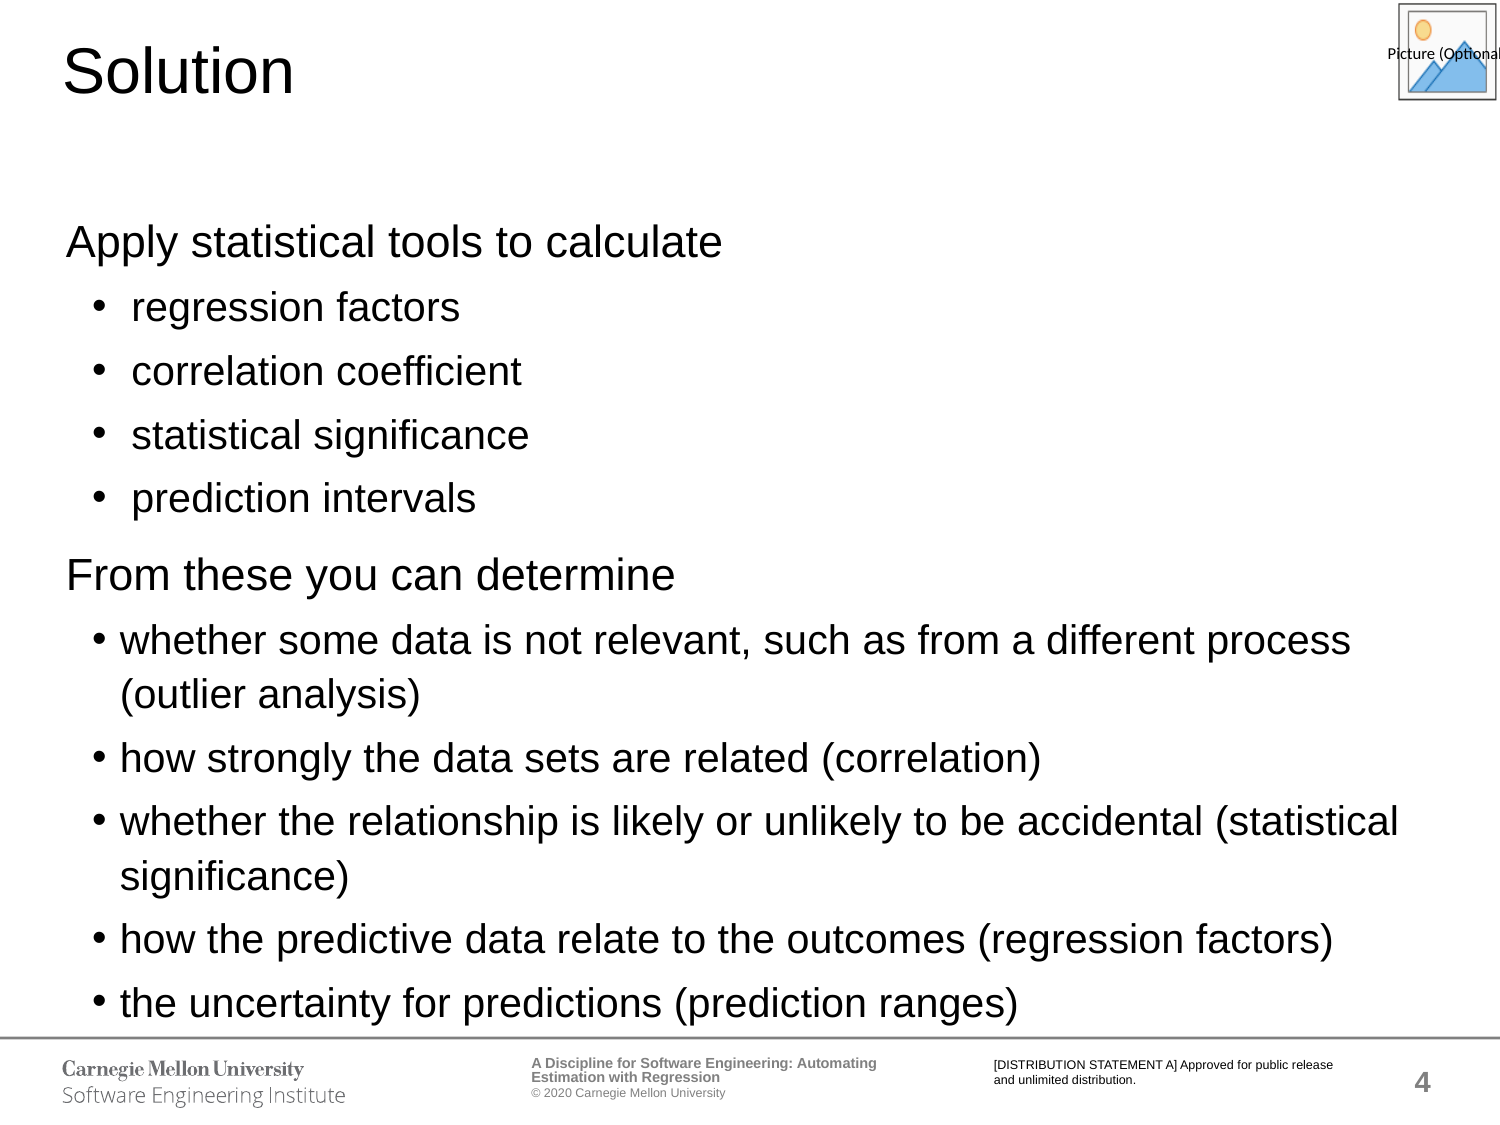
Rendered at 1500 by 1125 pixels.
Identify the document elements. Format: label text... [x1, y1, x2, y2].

list Apply statistical tools to calculate regression factors correlation coefficient statistical significance prediction intervals From these you can determine whether some data is not relevant, such as from a different process (outlier analysis) how strongly the data sets are related (correlation) whether the relationship is likely or unlikely to be accidental (statistical significance) how the predictive data relate to the outcomes (regression factors) the uncertainty for predictions (prediction ranges) [65, 207, 1431, 1030]
picture [1394, 0, 1500, 105]
title Solution [62, 37, 1338, 182]
